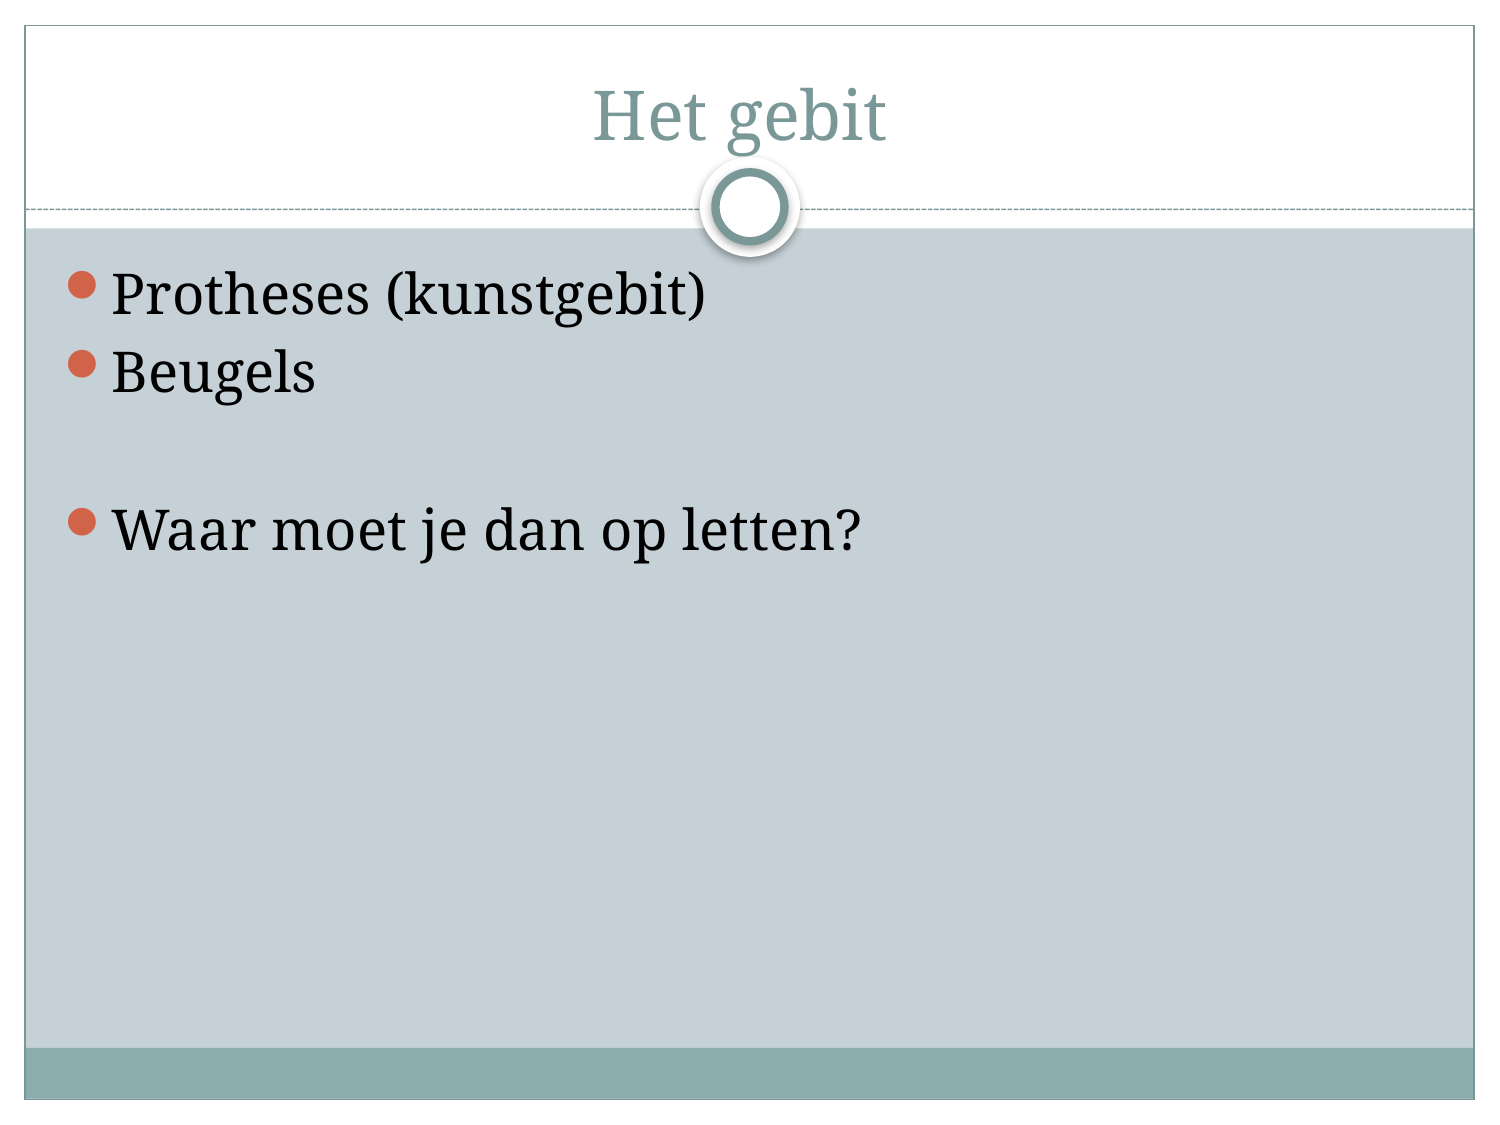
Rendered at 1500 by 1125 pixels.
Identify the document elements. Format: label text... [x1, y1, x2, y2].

list Protheses (kunstgebit) Beugels Waar moet je dan op letten? [49, 250, 1445, 1001]
title Het gebit [49, 37, 1450, 162]
